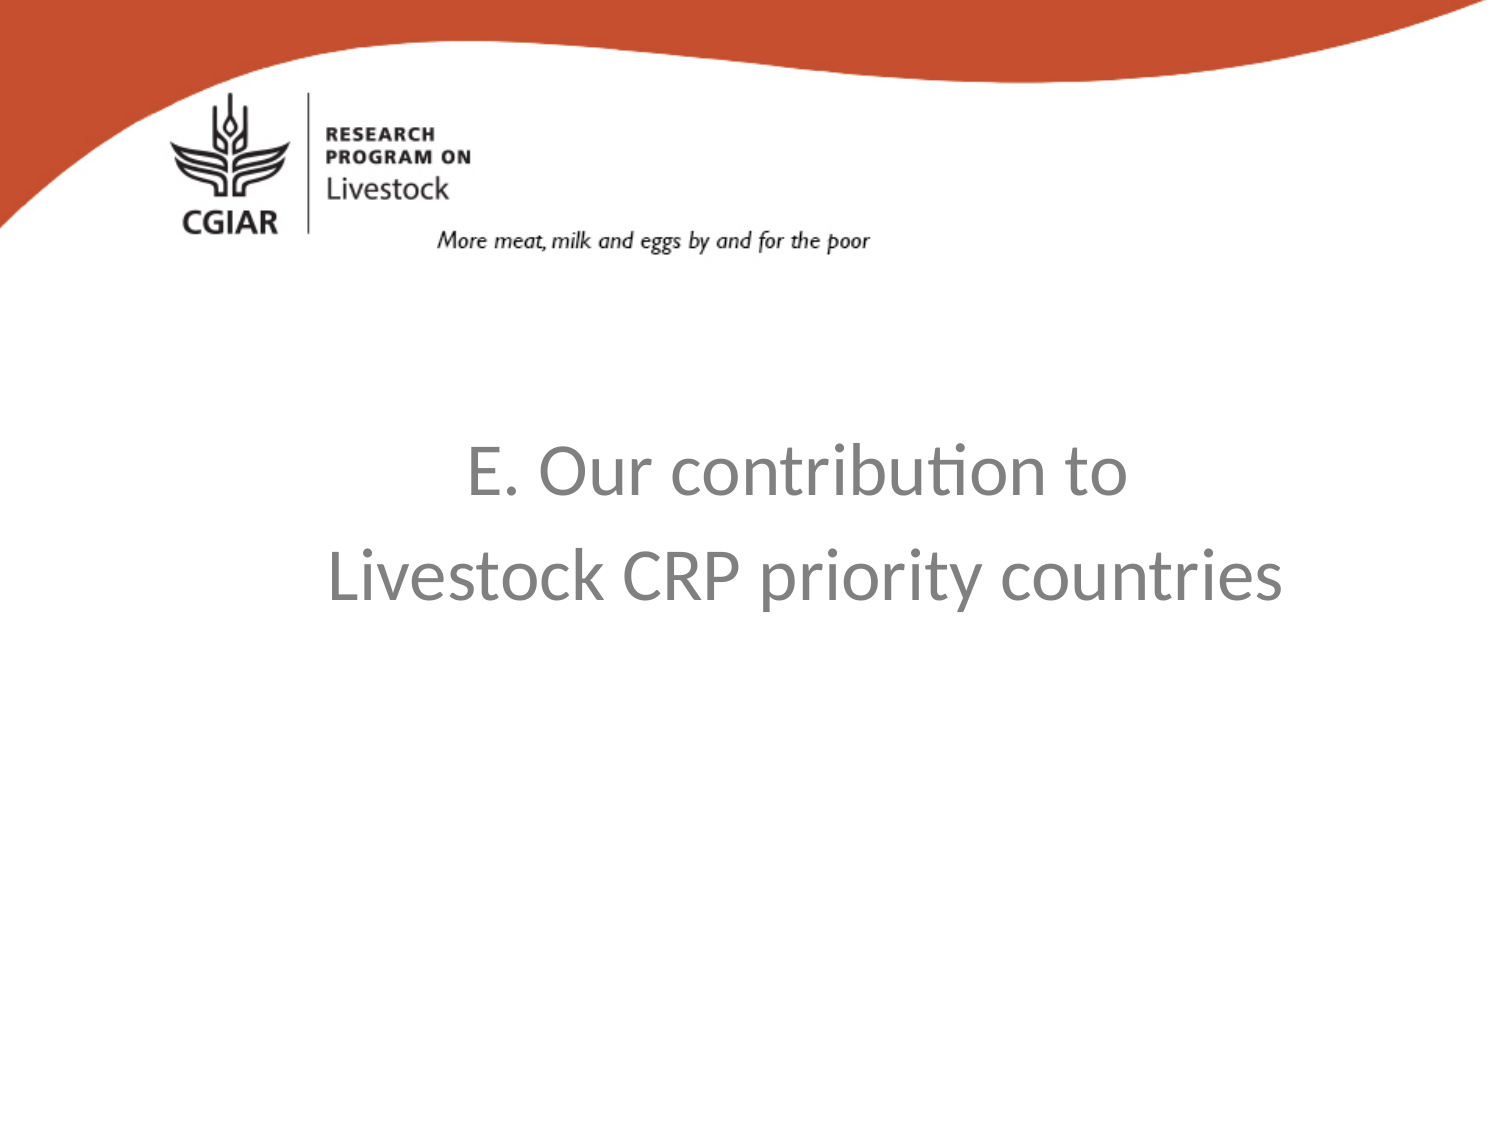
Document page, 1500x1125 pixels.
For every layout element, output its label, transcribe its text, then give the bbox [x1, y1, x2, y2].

list E. Our contribution to Livestock CRP priority countries [287, 412, 1325, 813]
picture [0, 0, 1500, 272]
